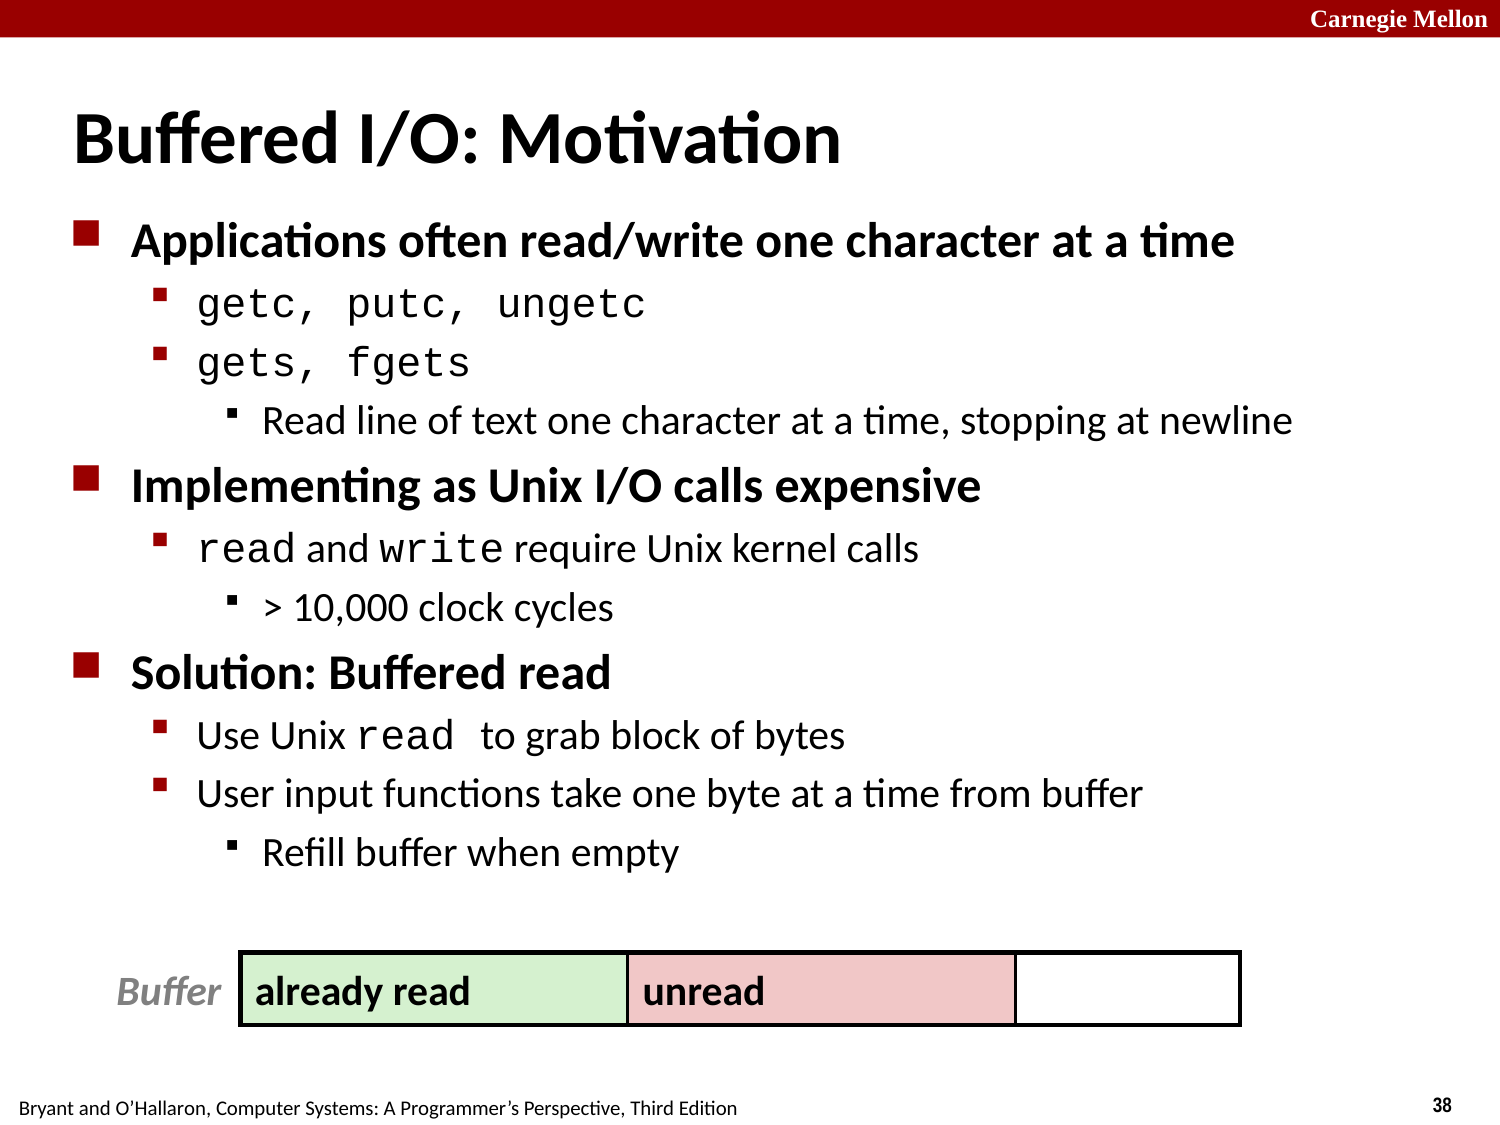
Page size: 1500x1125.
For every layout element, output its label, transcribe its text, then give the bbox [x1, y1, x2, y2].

list Applications often read/write one character at a time getc, putc, ungetc gets, fgets Read line of text one character at a time, stopping at newline Implementing as Unix I/O calls expensive read and write require Unix kernel calls > 10,000 clock cycles Solution: Buffered read Use Unix read to grab block of bytes User input functions take one byte at a time from buffer Refill buffer when empty [59, 199, 1423, 913]
text_box [240, 952, 1241, 1025]
text_box Buffer [101, 956, 237, 1022]
title Buffered I/O: Motivation [58, 71, 1305, 197]
